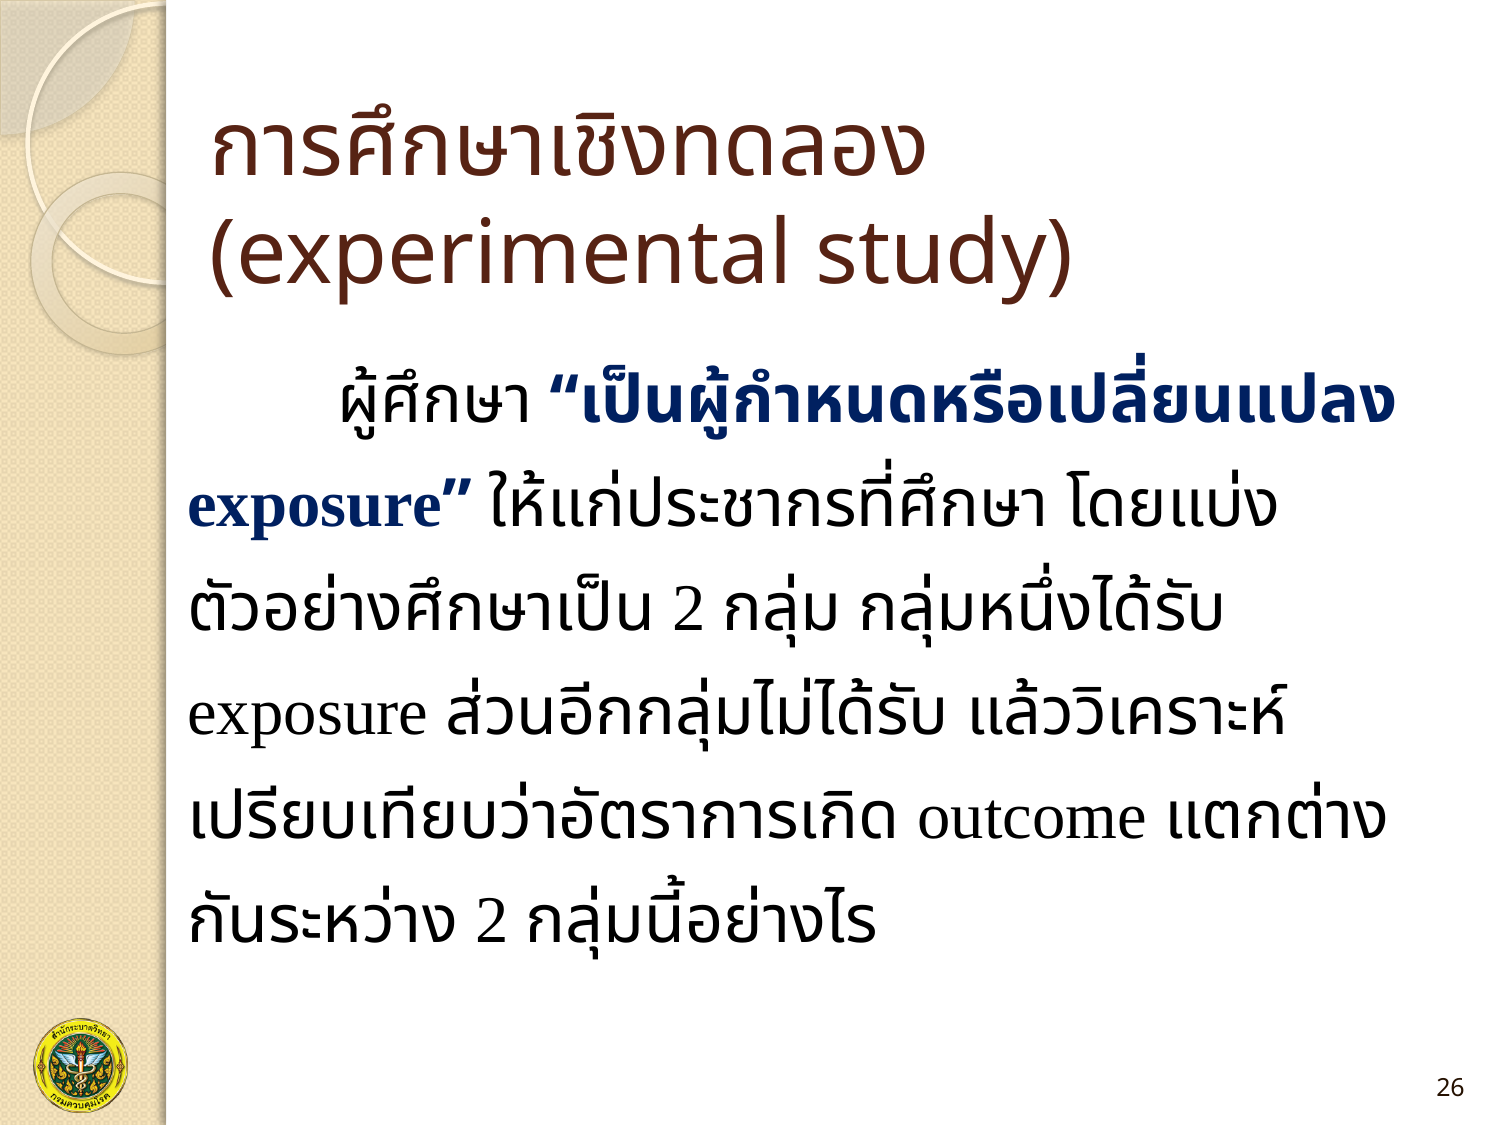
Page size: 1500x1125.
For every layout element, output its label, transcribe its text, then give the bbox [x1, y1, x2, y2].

picture [33, 1018, 128, 1113]
list ผู้ศึกษา “เป็นผู้กำหนดหรือเปลี่ยนแปลง exposure” ให้แก่ประชากรที่ศึกษา โดยแบ่งตัวอย่างศึกษาเป็น 2 กลุ่ม กลุ่มหนึ่งได้รับ exposure ส่วนอีกกลุ่มไม่ได้รับ แล้ววิเคราะห์เปรียบเทียบว่าอัตราการเกิด outcome แตกต่างกันระหว่าง 2 กลุ่มนี้อย่างไร [112, 324, 1425, 1000]
title การศึกษาเชิงทดลอง (experimental study) [194, 99, 1475, 288]
slide_number 26 [1413, 1034, 1488, 1113]
